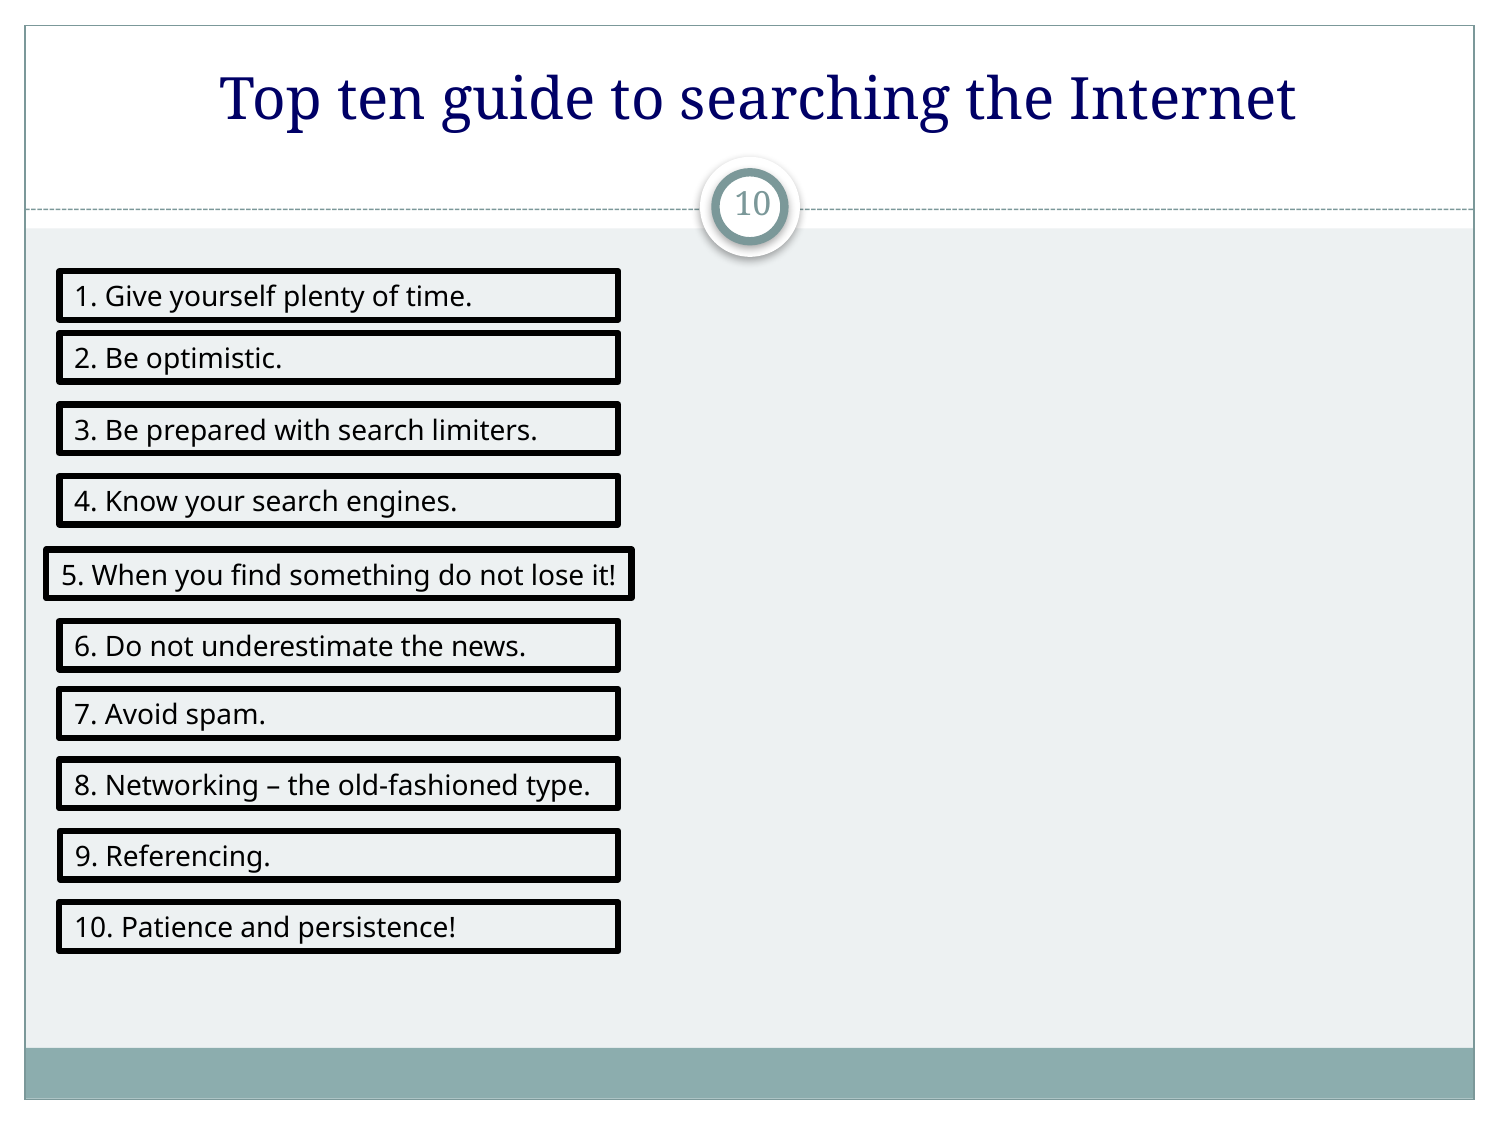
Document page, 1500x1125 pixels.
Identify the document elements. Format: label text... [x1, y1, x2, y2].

text_box 10. Patience and persistence! [59, 902, 619, 951]
text_box 3. Be prepared with search limiters. [59, 404, 619, 454]
slide_number 10 [715, 168, 791, 241]
text_box 4. Know your search engines. [59, 475, 619, 525]
text_box 8. Networking – the old-fashioned type. [59, 759, 619, 808]
text_box 6. Do not underestimate the news. [59, 620, 619, 670]
text_box 9. Referencing. [60, 830, 619, 880]
text_box 2. Be optimistic. [59, 333, 619, 382]
text_box 7. Avoid spam. [59, 689, 619, 738]
text_box 1. Give yourself plenty of time. [59, 271, 619, 320]
text_box 5. When you find something do not lose it! [46, 549, 632, 598]
title Top ten guide to searching the Internet [112, 63, 1406, 139]
